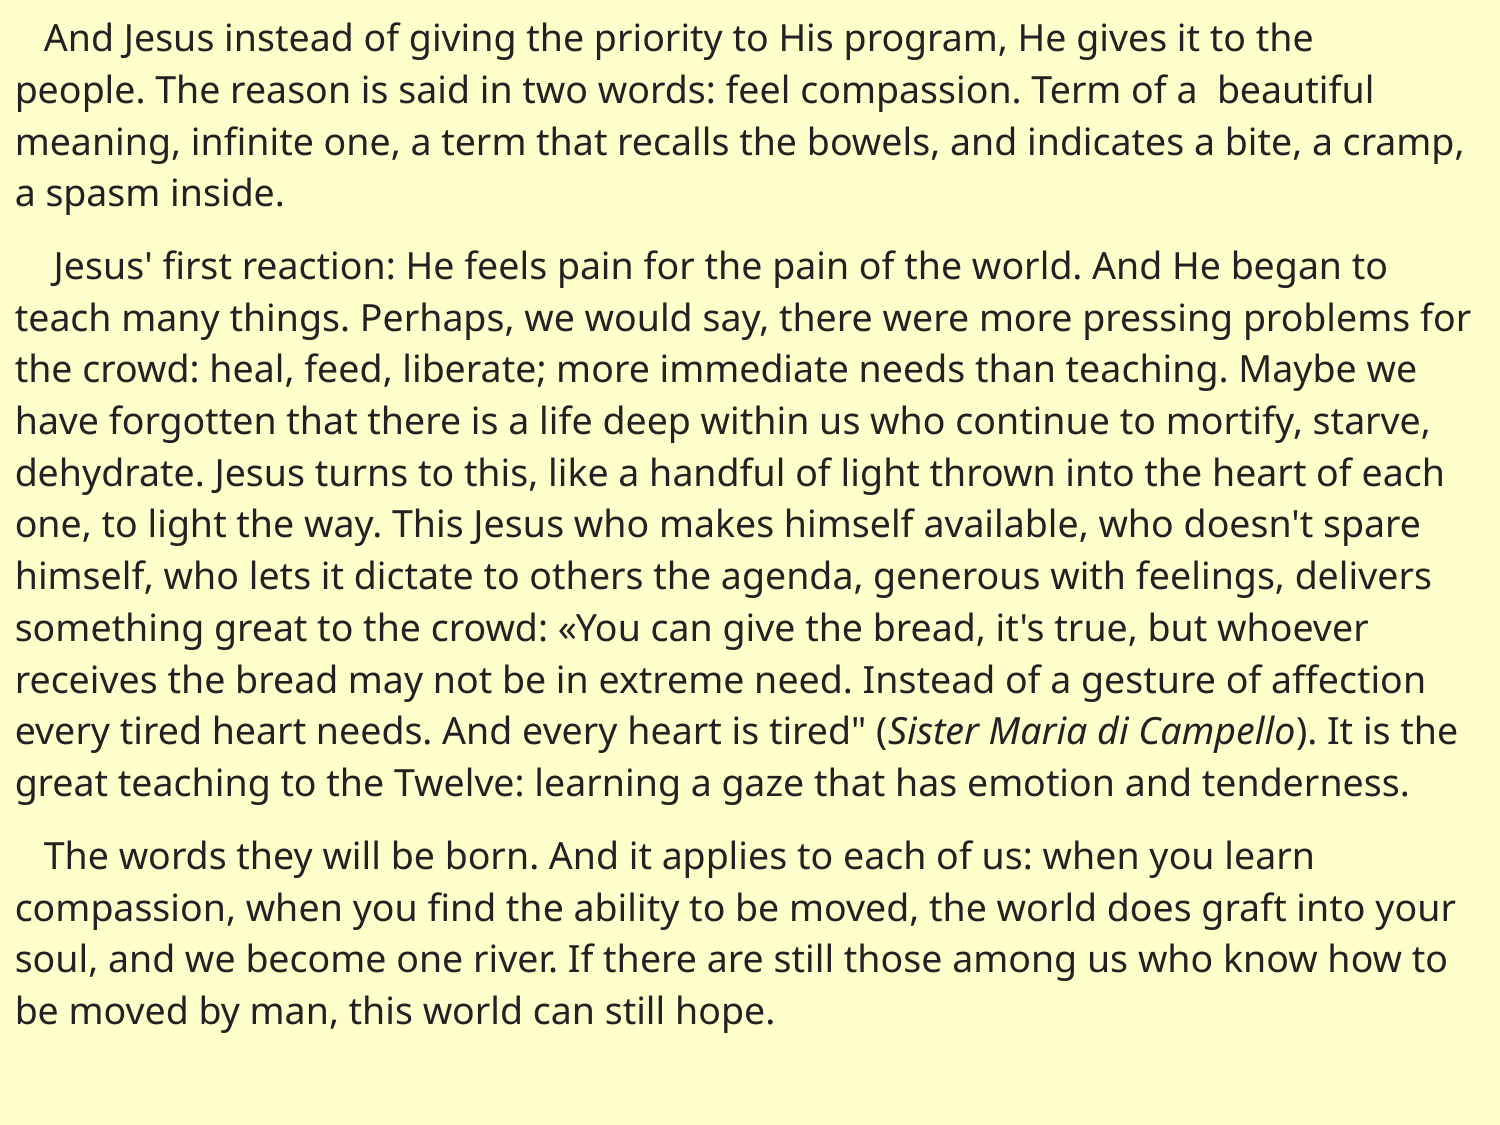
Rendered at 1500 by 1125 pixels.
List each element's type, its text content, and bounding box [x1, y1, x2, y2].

text_box And Jesus instead of giving the priority to His program, He gives it to the people. The reason is said in two words: feel compassion. Term of a beautiful meaning, infinite one, a term that recalls the bowels, and indicates a bite, a cramp, a spasm inside. Jesus' first reaction: He feels pain for the pain of the world. And He began to teach many things. Perhaps, we would say, there were more pressing problems for the crowd: heal, feed, liberate; more immediate needs than teaching. Maybe we have forgotten that there is a life deep within us who continue to mortify, starve, dehydrate. Jesus turns to this, like a handful of light thrown into the heart of each one, to light the way. This Jesus who makes himself available, who doesn't spare himself, who lets it dictate to others the agenda, generous with feelings, delivers something great to the crowd: «You can give the bread, it's true, but whoever receives the bread may not be in extreme need. Instead of a gesture of affection every tired heart needs. And every heart is tired" (Sister Maria di Campello). It is the great teaching to the Twelve: learning a gaze that has emotion and tenderness. The words they will be born. And it applies to each of us: when you learn compassion, when you find the ability to be moved, the world does graft into your soul, and we become one river. If there are still those among us who know how to be moved by man, this world can still hope. [0, 0, 1500, 1040]
